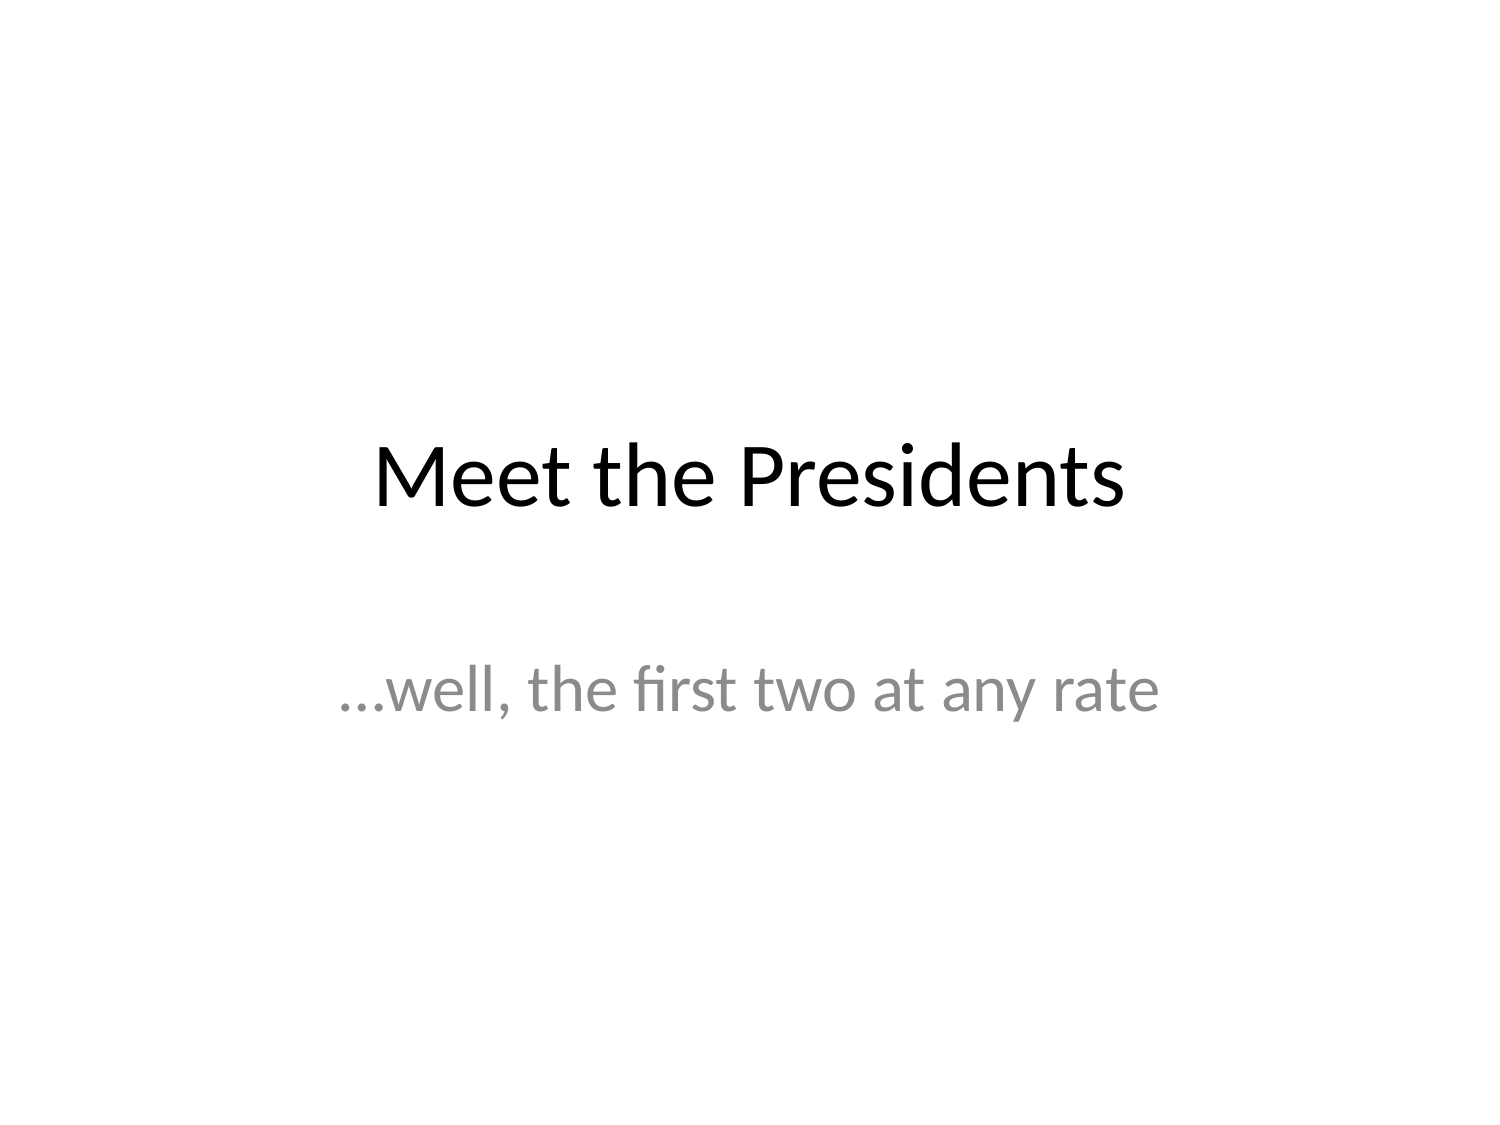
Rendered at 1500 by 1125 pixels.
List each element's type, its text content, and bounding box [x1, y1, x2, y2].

title Meet the Presidents [112, 349, 1388, 591]
subtitle …well, the first two at any rate [225, 637, 1275, 925]
